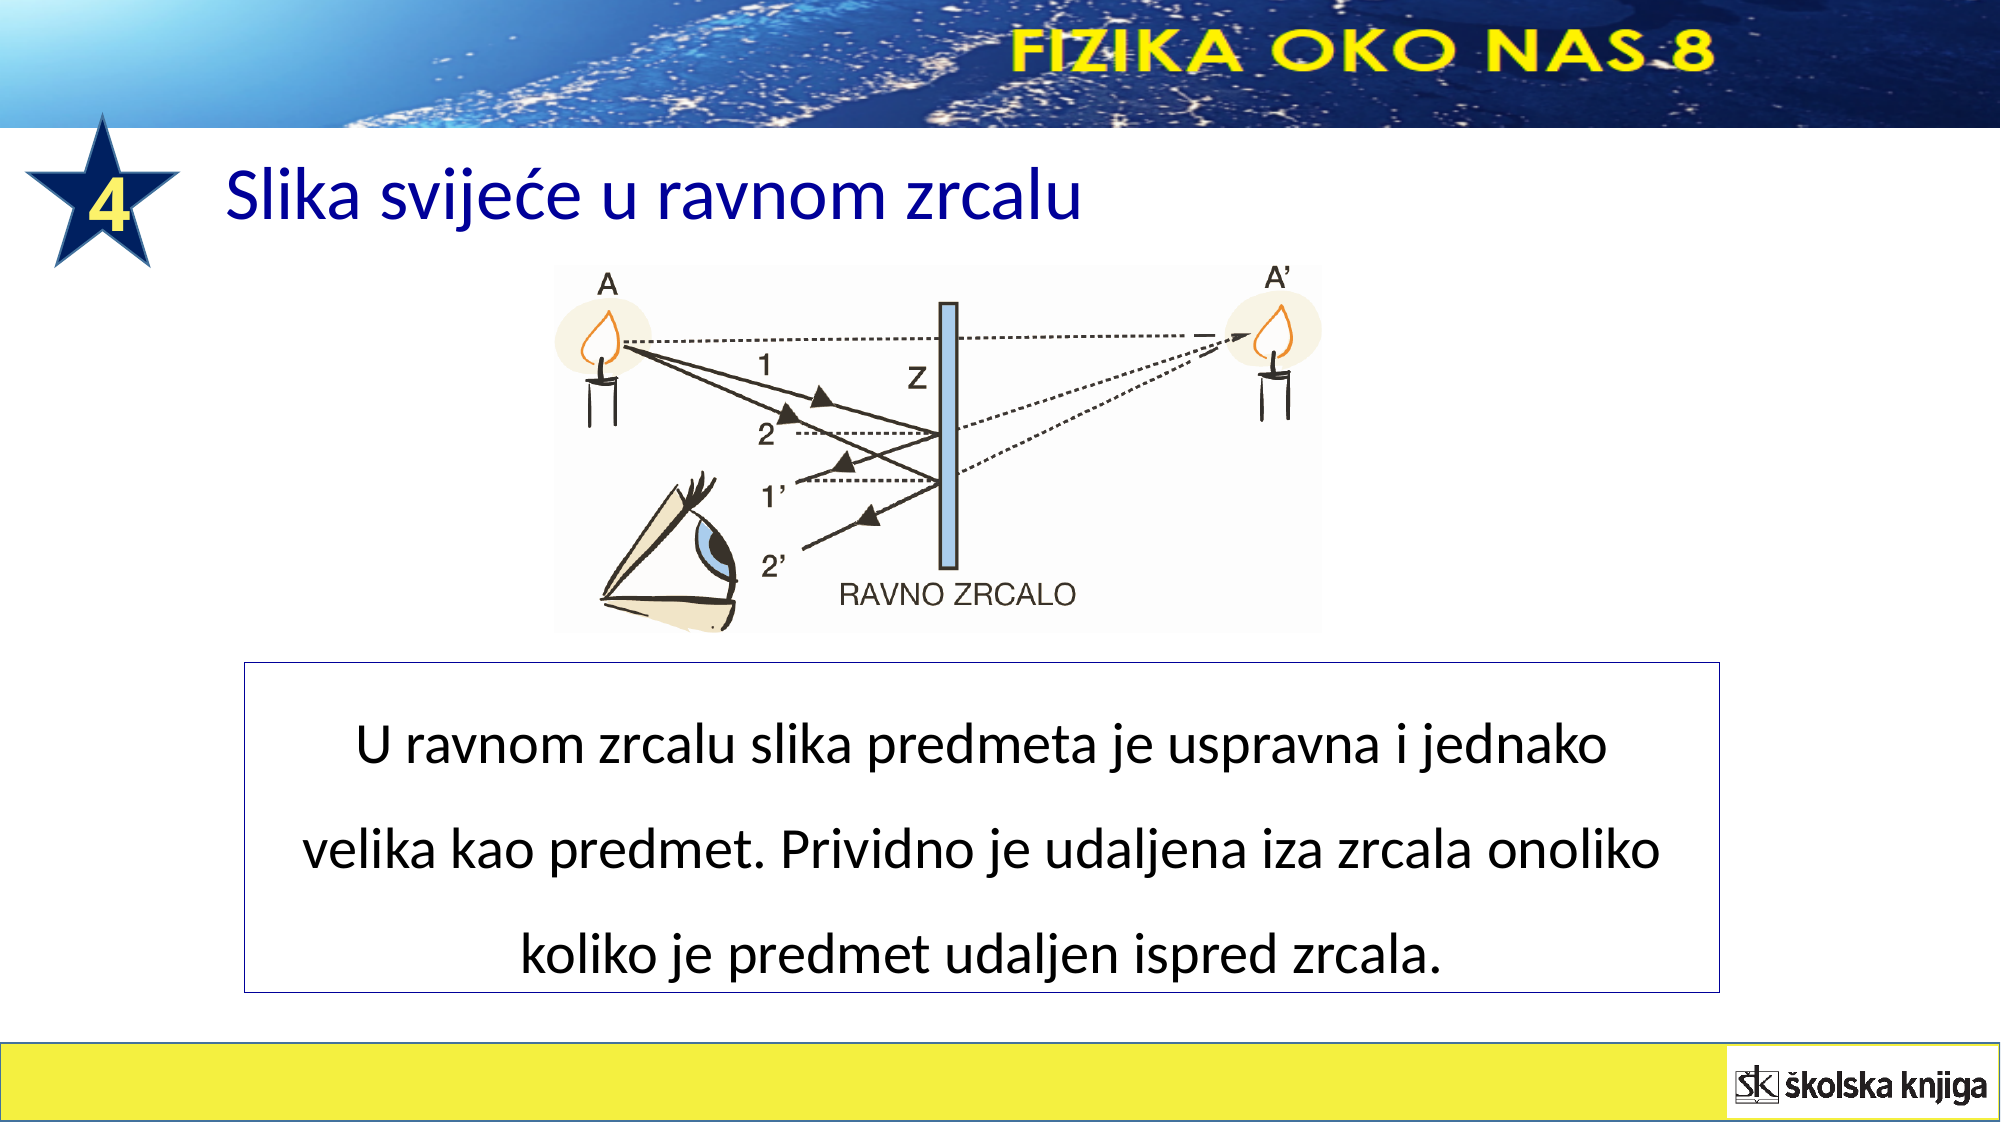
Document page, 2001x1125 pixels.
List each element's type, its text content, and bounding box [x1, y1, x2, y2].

text_box 4 [24, 111, 181, 269]
picture [1727, 1046, 1998, 1118]
text_box U ravnom zrcalu slika predmeta je uspravna i jednako velika kao predmet. Prividno je udaljena iza zrcala onoliko koliko je predmet udaljen ispred zrcala. [244, 662, 1720, 993]
picture [553, 265, 1322, 633]
picture [0, 0, 2000, 128]
text_box Slika svijeće u ravnom zrcalu [210, 137, 1117, 243]
